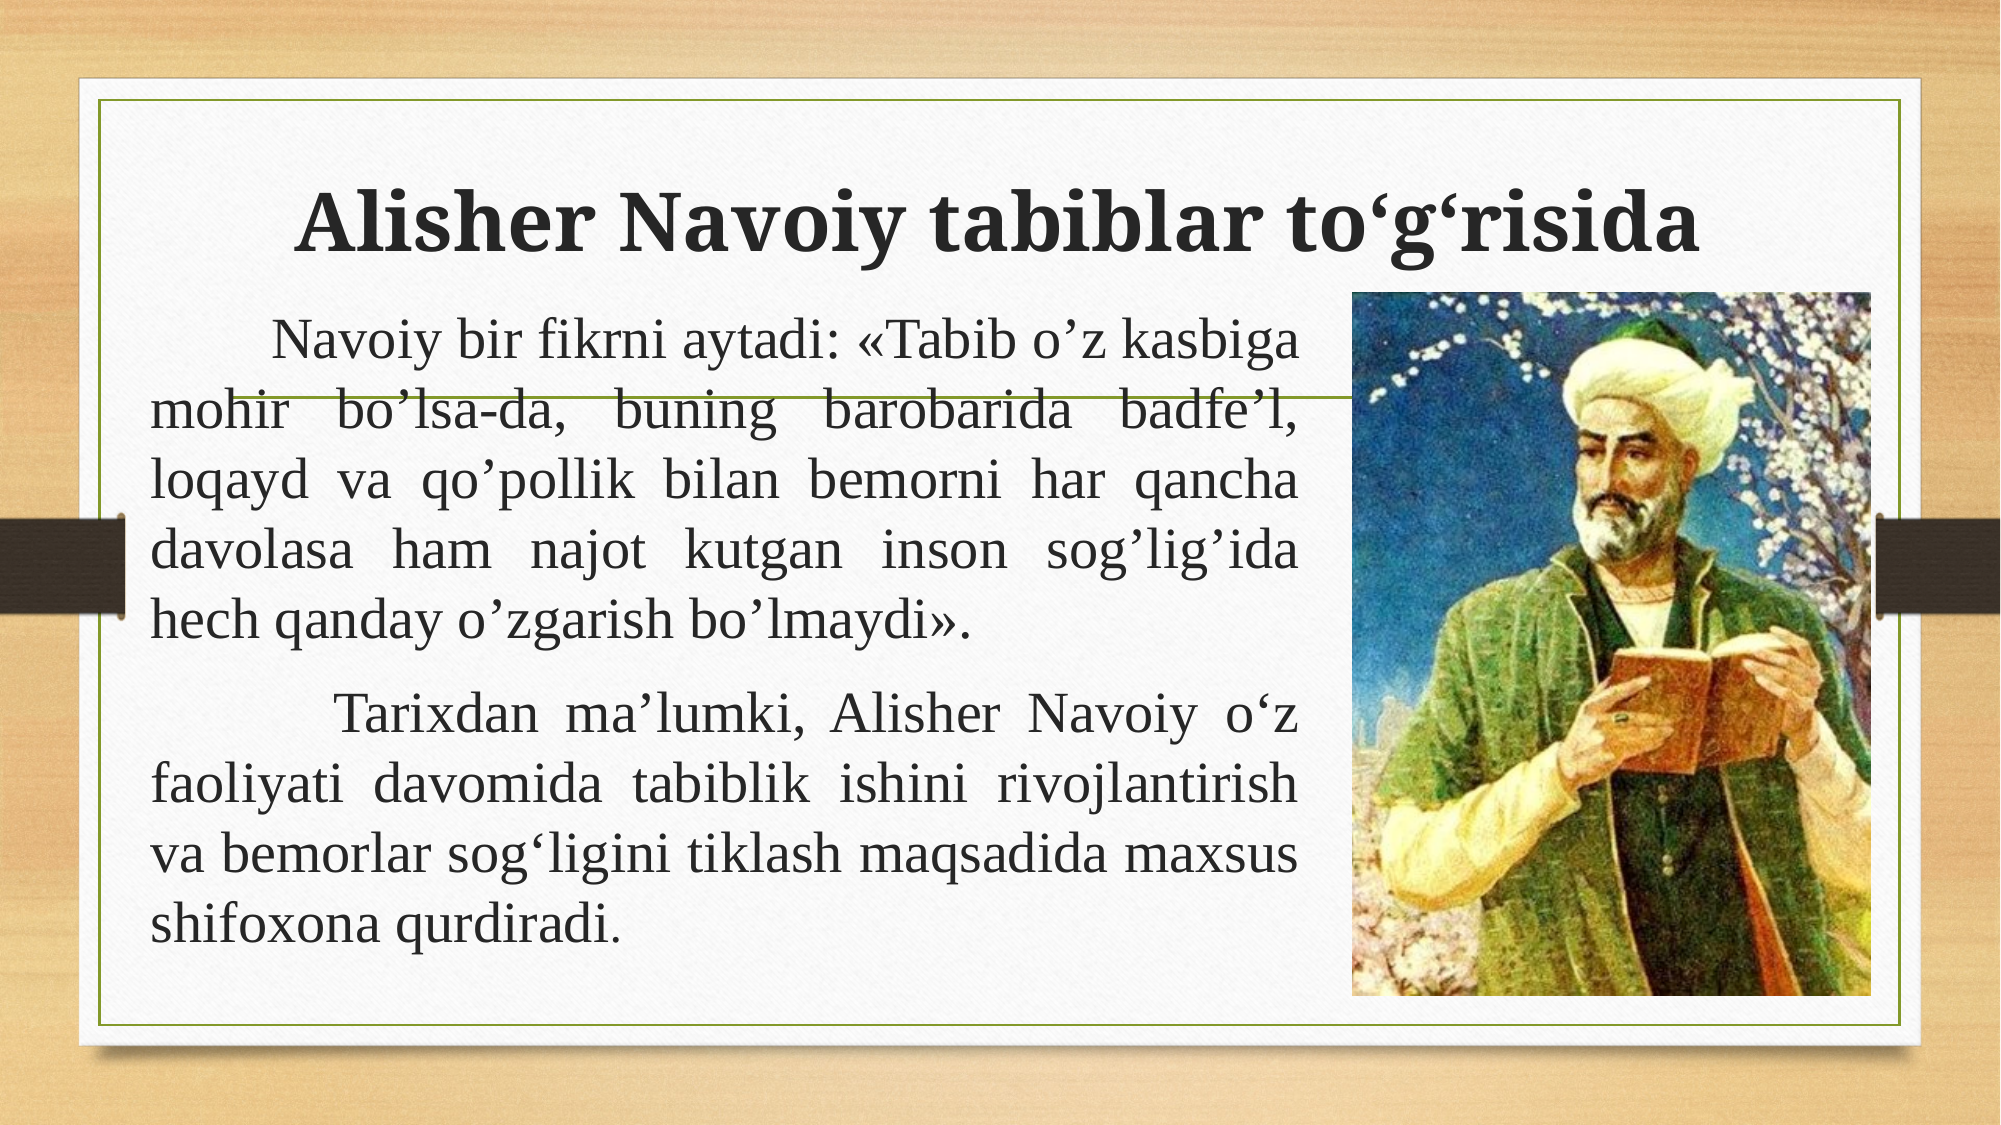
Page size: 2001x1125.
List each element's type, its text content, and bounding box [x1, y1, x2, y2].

list Navoiy bir fikrni aytadi: «Tabib o’z kasbiga mohir bo’lsa-da, buning barobarida badfe’l, loqayd va qo’pollik bilan bemorni har qancha davolasa ham najot kutgan inson sog’lig’ida hech qanday o’zgarish bo’lmaydi». Tarixdan ma’lumki, Alisher Navoiy o‘z faoliyati davomida tabiblik ishini rivojlantirish va bemorlar sog‘ligini tiklash maqsadida maxsus shifoxona qurdiradi. [121, 292, 1315, 1029]
picture [0, 0, 2001, 1125]
title Alisher Navoiy tabiblar to‘g‘risida [212, 161, 1788, 375]
